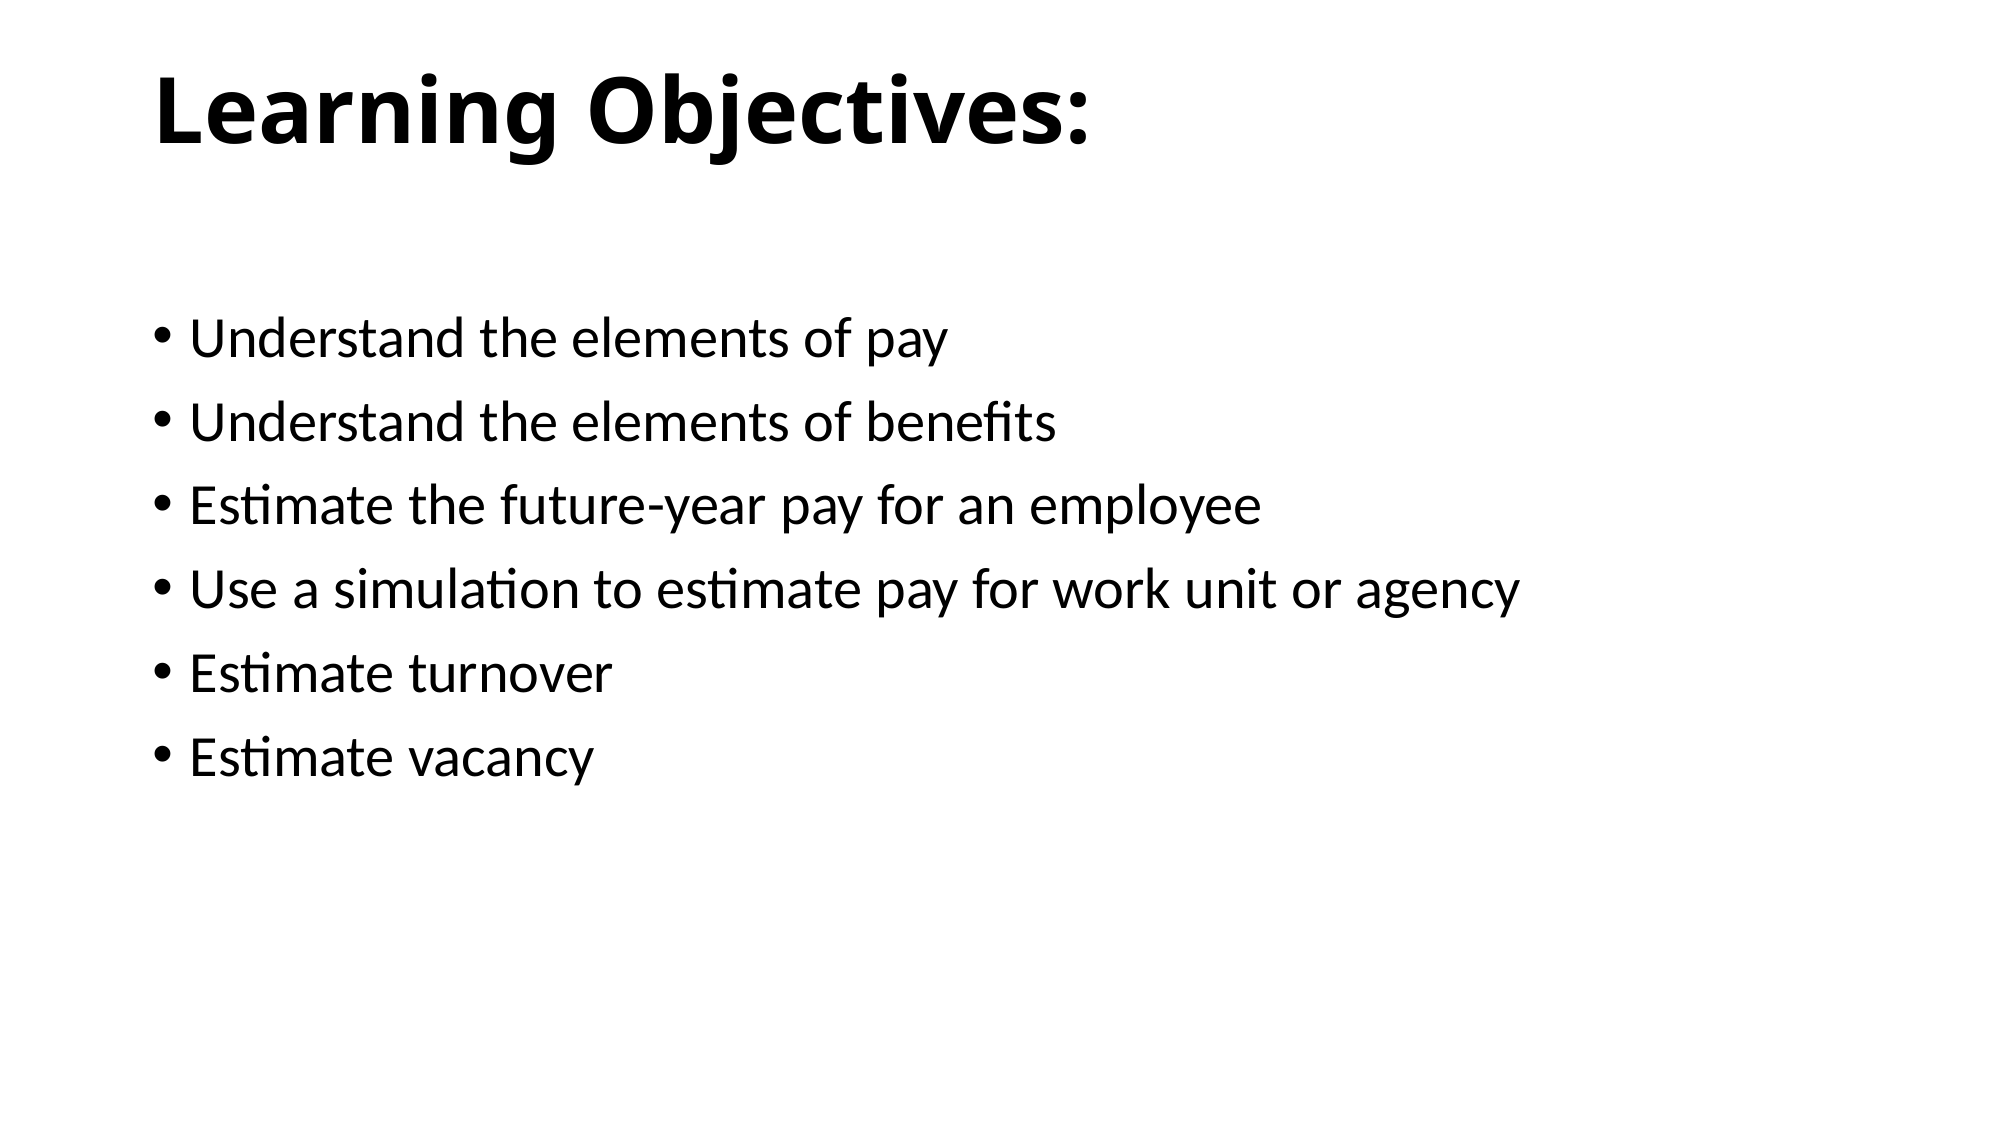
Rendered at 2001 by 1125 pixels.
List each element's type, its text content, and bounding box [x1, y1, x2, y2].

title Learning Objectives: [137, 59, 1863, 278]
list Understand the elements of pay Understand the elements of benefits Estimate the future-year pay for an employee Use a simulation to estimate pay for work unit or agency Estimate turnover Estimate vacancy [137, 299, 1863, 1014]
